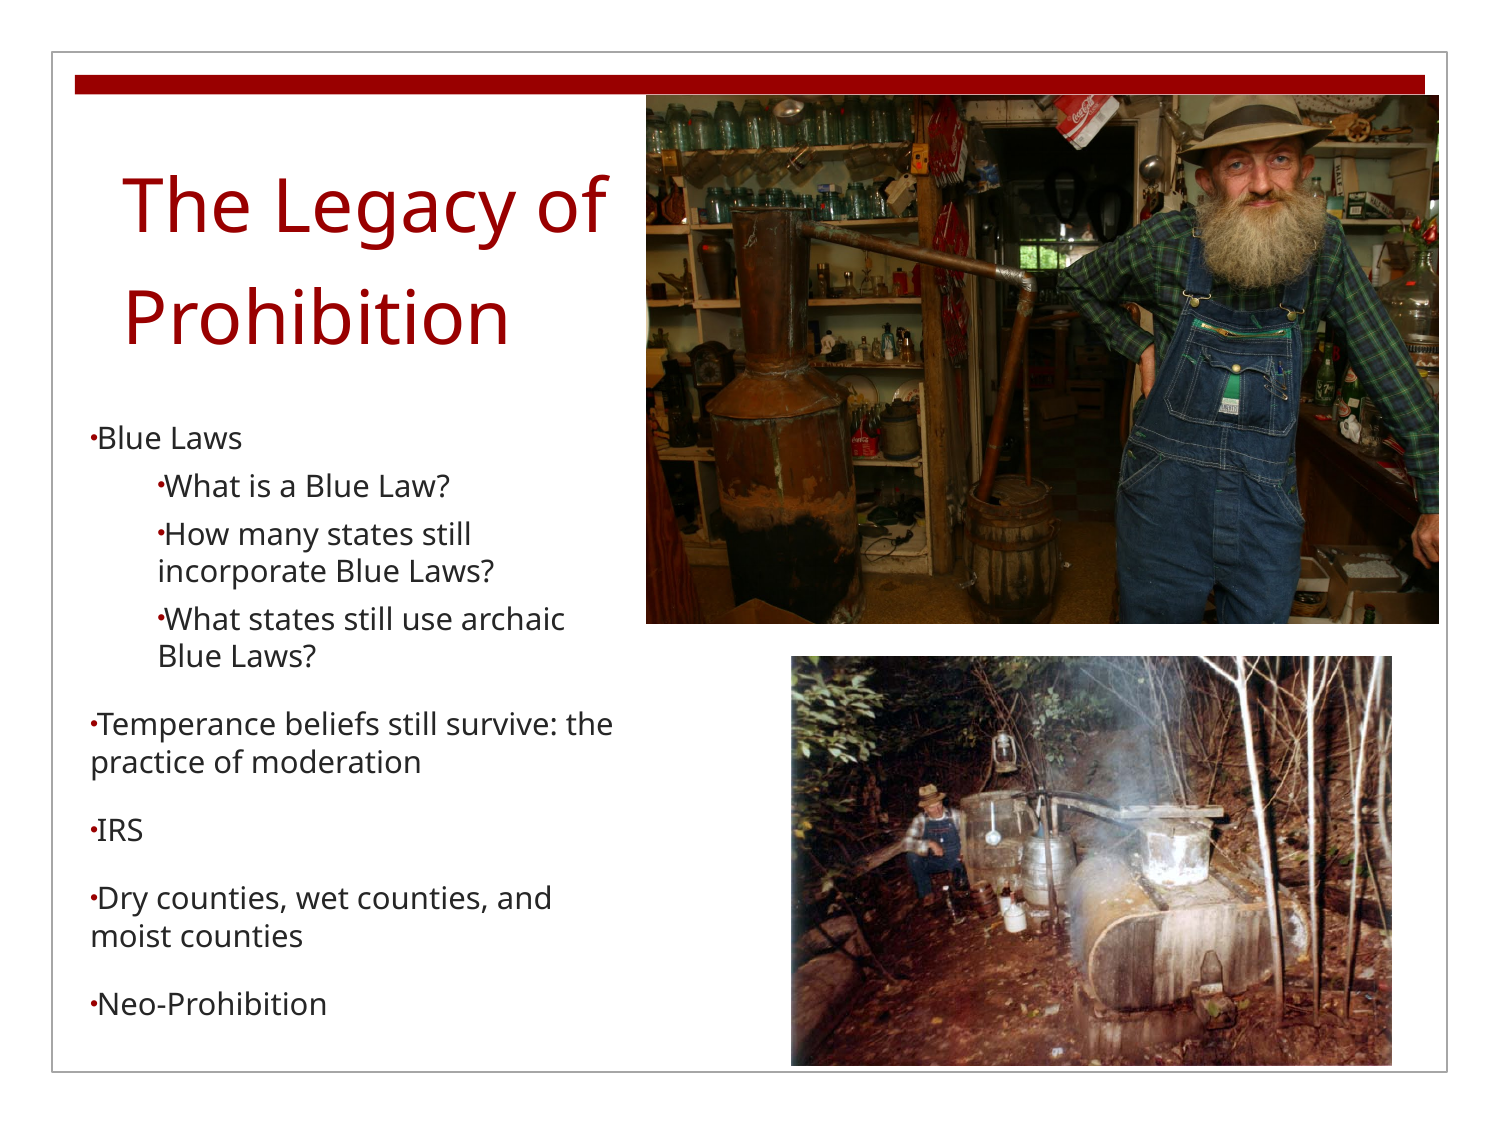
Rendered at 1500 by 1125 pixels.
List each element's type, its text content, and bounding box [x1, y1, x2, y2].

list Blue Laws What is a Blue Law? How many states still incorporate Blue Laws? What states still use archaic Blue Laws? Temperance beliefs still survive: the practice of moderation IRS Dry counties, wet counties, and moist counties Neo-Prohibition [75, 411, 647, 1037]
picture [645, 94, 1440, 625]
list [791, 625, 1393, 1125]
title The Legacy of Prohibition [108, 179, 645, 360]
